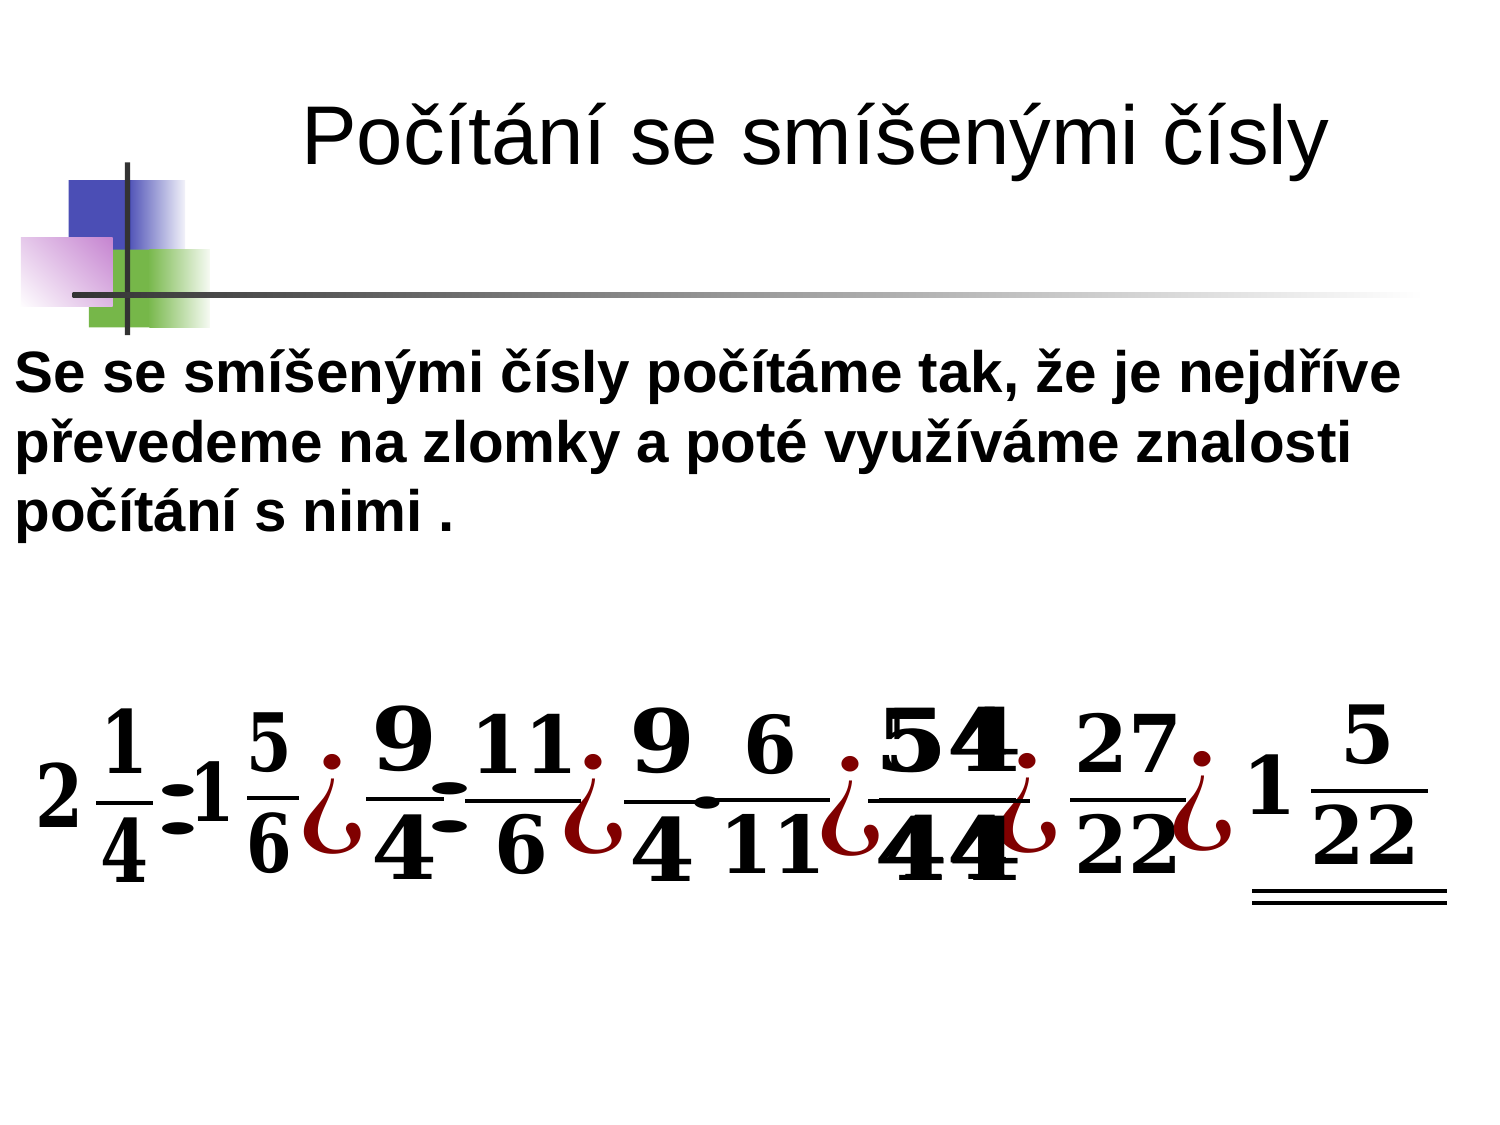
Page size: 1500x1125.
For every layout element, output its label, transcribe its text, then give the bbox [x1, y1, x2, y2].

text_box Se se smíšenými čísly počítáme tak, že je nejdříve převedeme na zlomky a poté využíváme znalosti počítání s nimi . [0, 326, 1500, 551]
text_box Počítání se smíšenými čísly [262, 74, 1370, 189]
